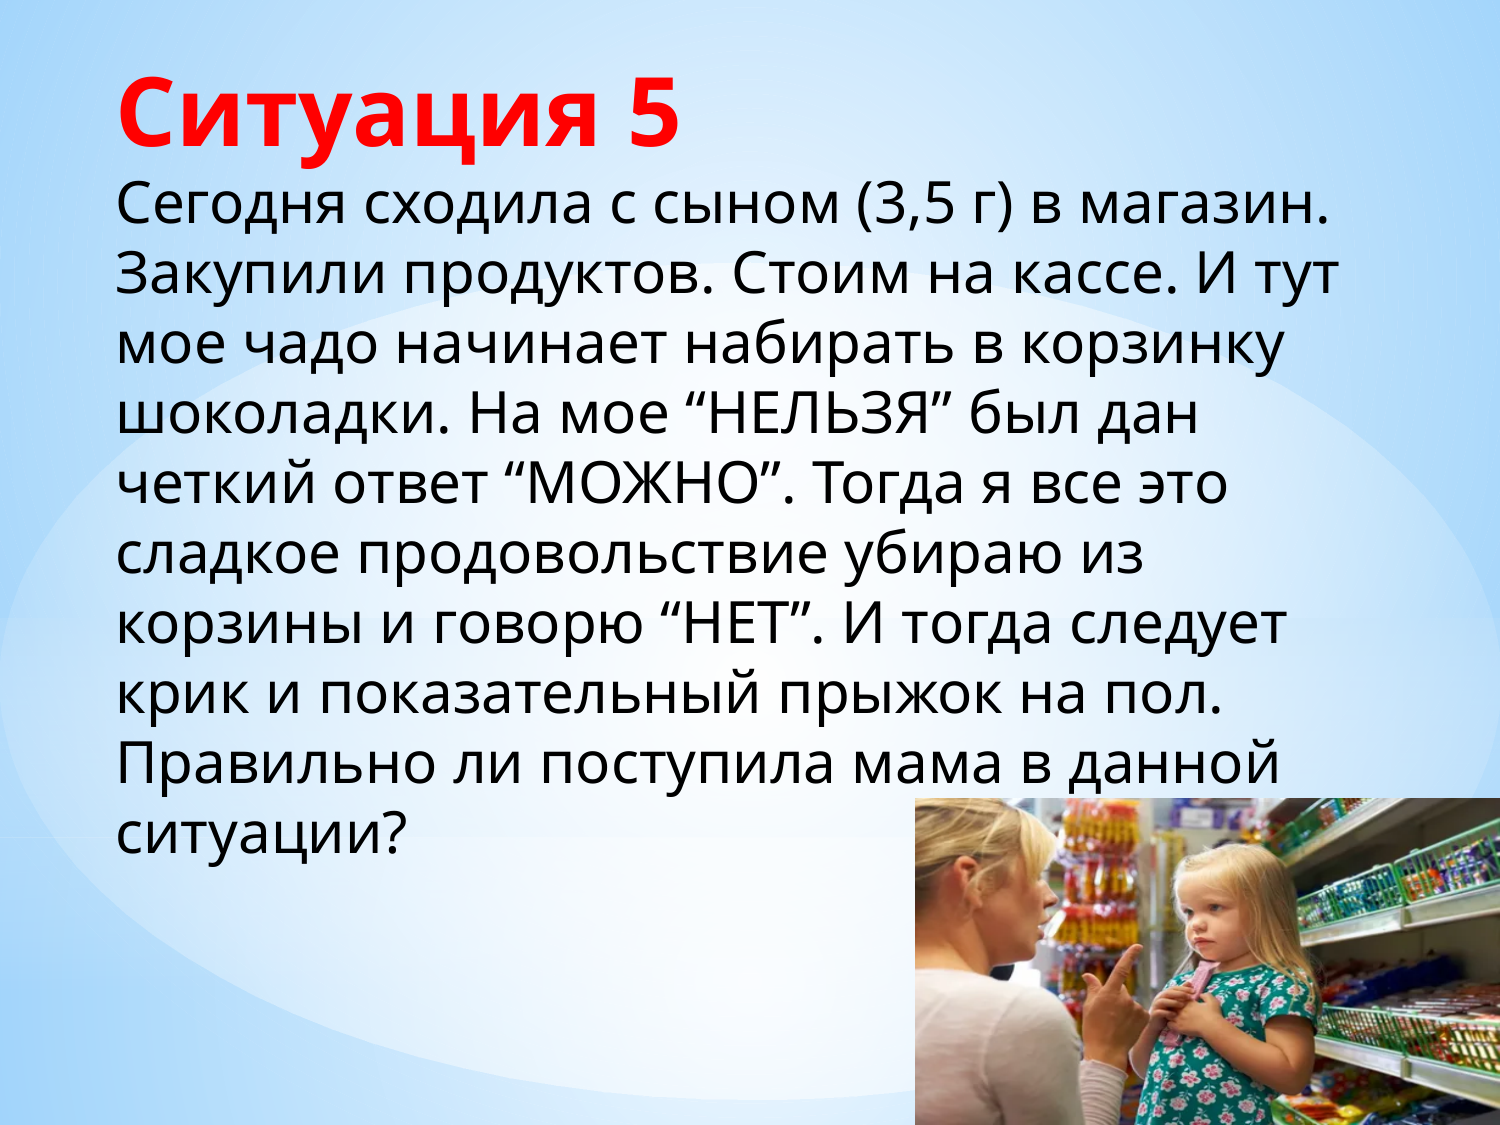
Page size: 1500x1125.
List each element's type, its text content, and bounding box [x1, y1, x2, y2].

title Ситуация 5 Сегодня сходила с сыном (3,5 г) в магазин. Закупили продуктов. Стоим на кассе. И тут мое чадо начинает набирать в корзинку шоколадки. На мое “НЕЛЬЗЯ” был дан четкий ответ “МОЖНО”. Тогда я все это сладкое продовольствие убираю из корзины и говорю “НЕТ”. И тогда следует крик и показательный прыжок на пол. Правильно ли поступила мама в данной ситуации? [100, 42, 1363, 1012]
picture [915, 798, 1500, 1125]
